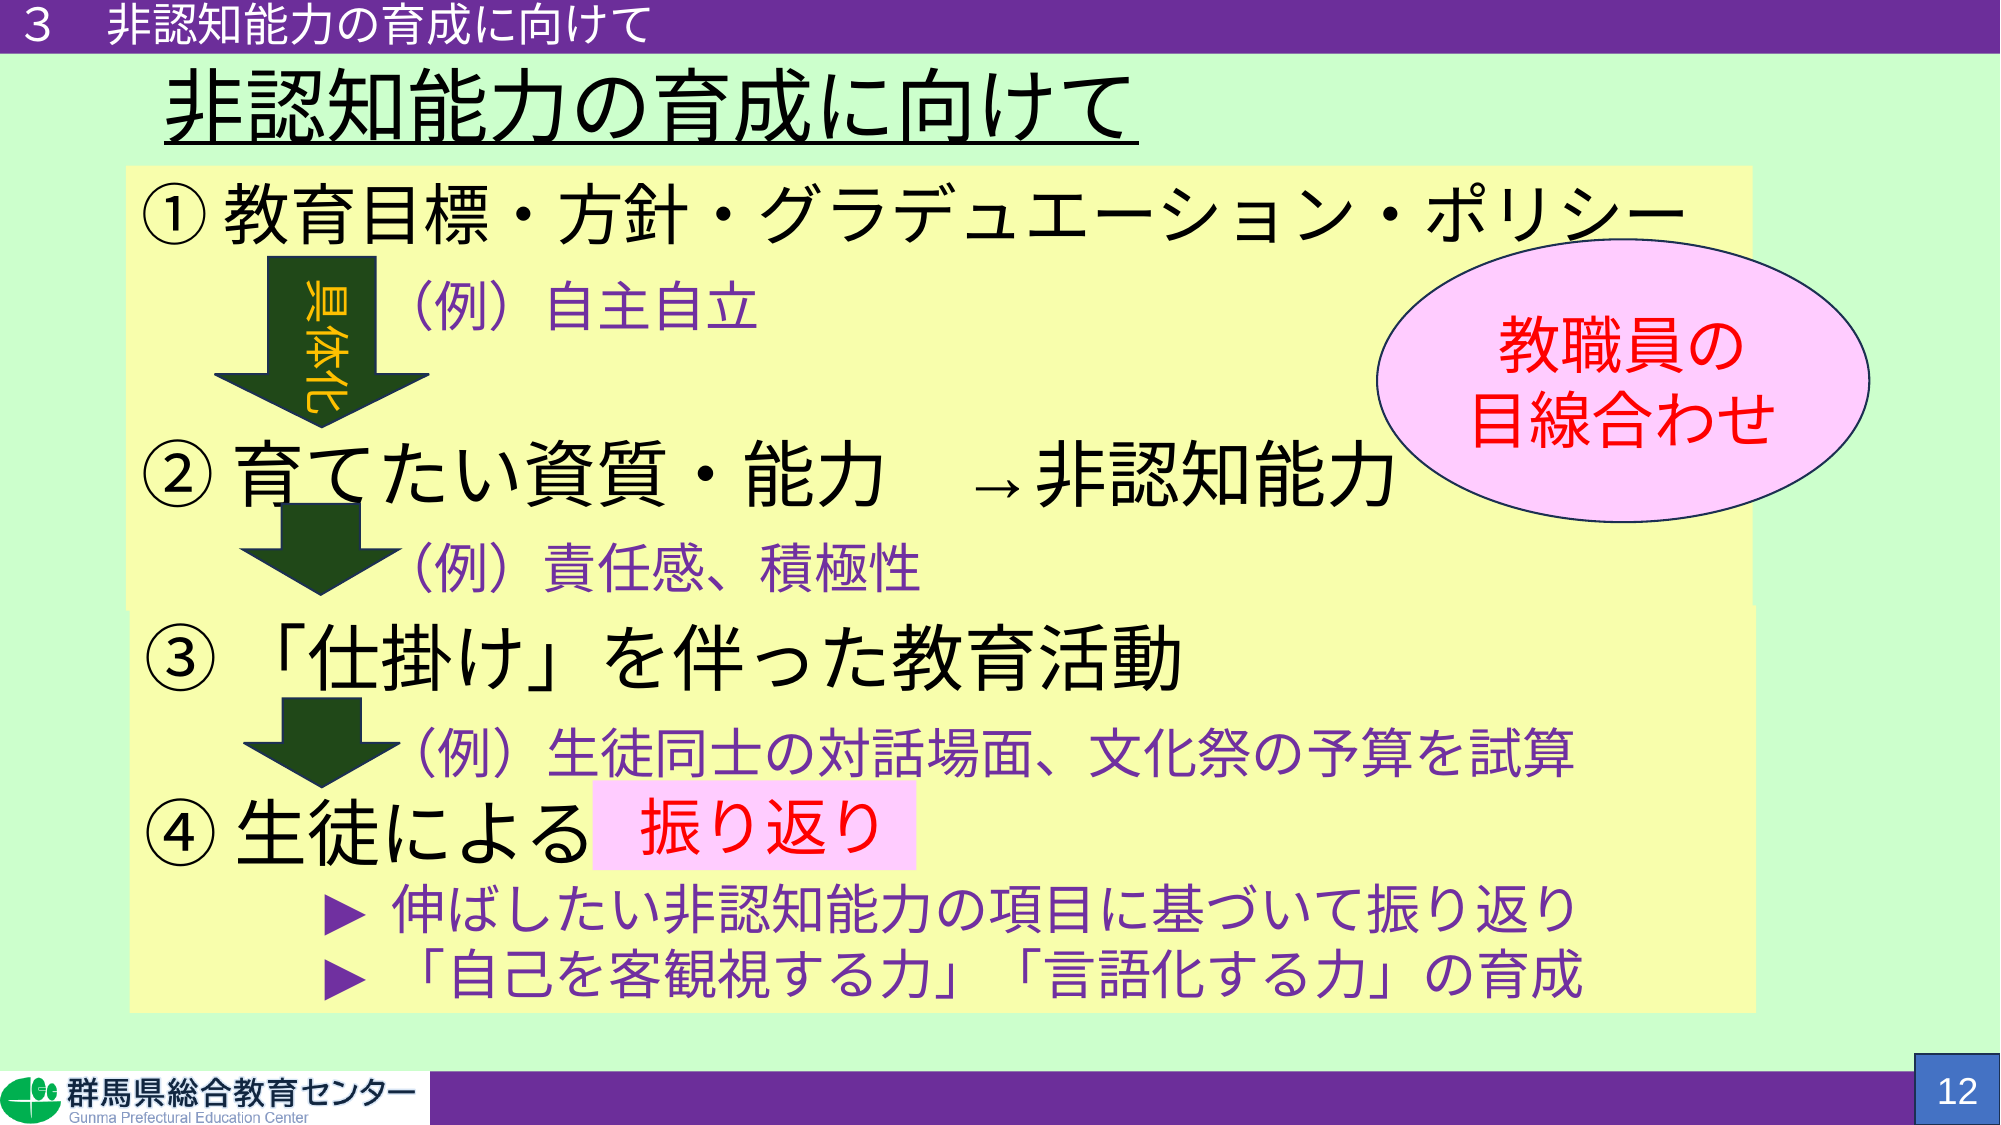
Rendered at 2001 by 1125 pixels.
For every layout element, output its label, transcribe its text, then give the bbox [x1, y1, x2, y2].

text_box 振り返り [592, 780, 917, 871]
text_box [242, 503, 399, 595]
picture [0, 1071, 430, 1125]
title 非認知能力の育成に向けて [148, 40, 1874, 181]
text_box ①教育目標・方針・グラデュエーション・ポリシー （例）自主自立 ②育てたい資質・能力 →非認知能力 （例）責任感、積極性 [125, 165, 1753, 611]
text_box [431, 1071, 1915, 1125]
text_box 教職員の 目線合わせ [1377, 239, 1870, 523]
text_box ③「仕掛け」を伴った教育活動 （例）生徒同士の対話場面、文化祭の予算を試算 ④生徒による ▶伸ばしたい非認知能力の項目に基づいて振り返り ▶「自己を客観視する力」「言語化する力」の育成 [129, 605, 1757, 1013]
text_box 具体化 [293, 263, 364, 434]
text_box [243, 698, 401, 788]
text_box 12 [1915, 1053, 2000, 1125]
text_box [214, 257, 430, 413]
text_box ３ 非認知能力の育成に向けて [0, 0, 2000, 54]
